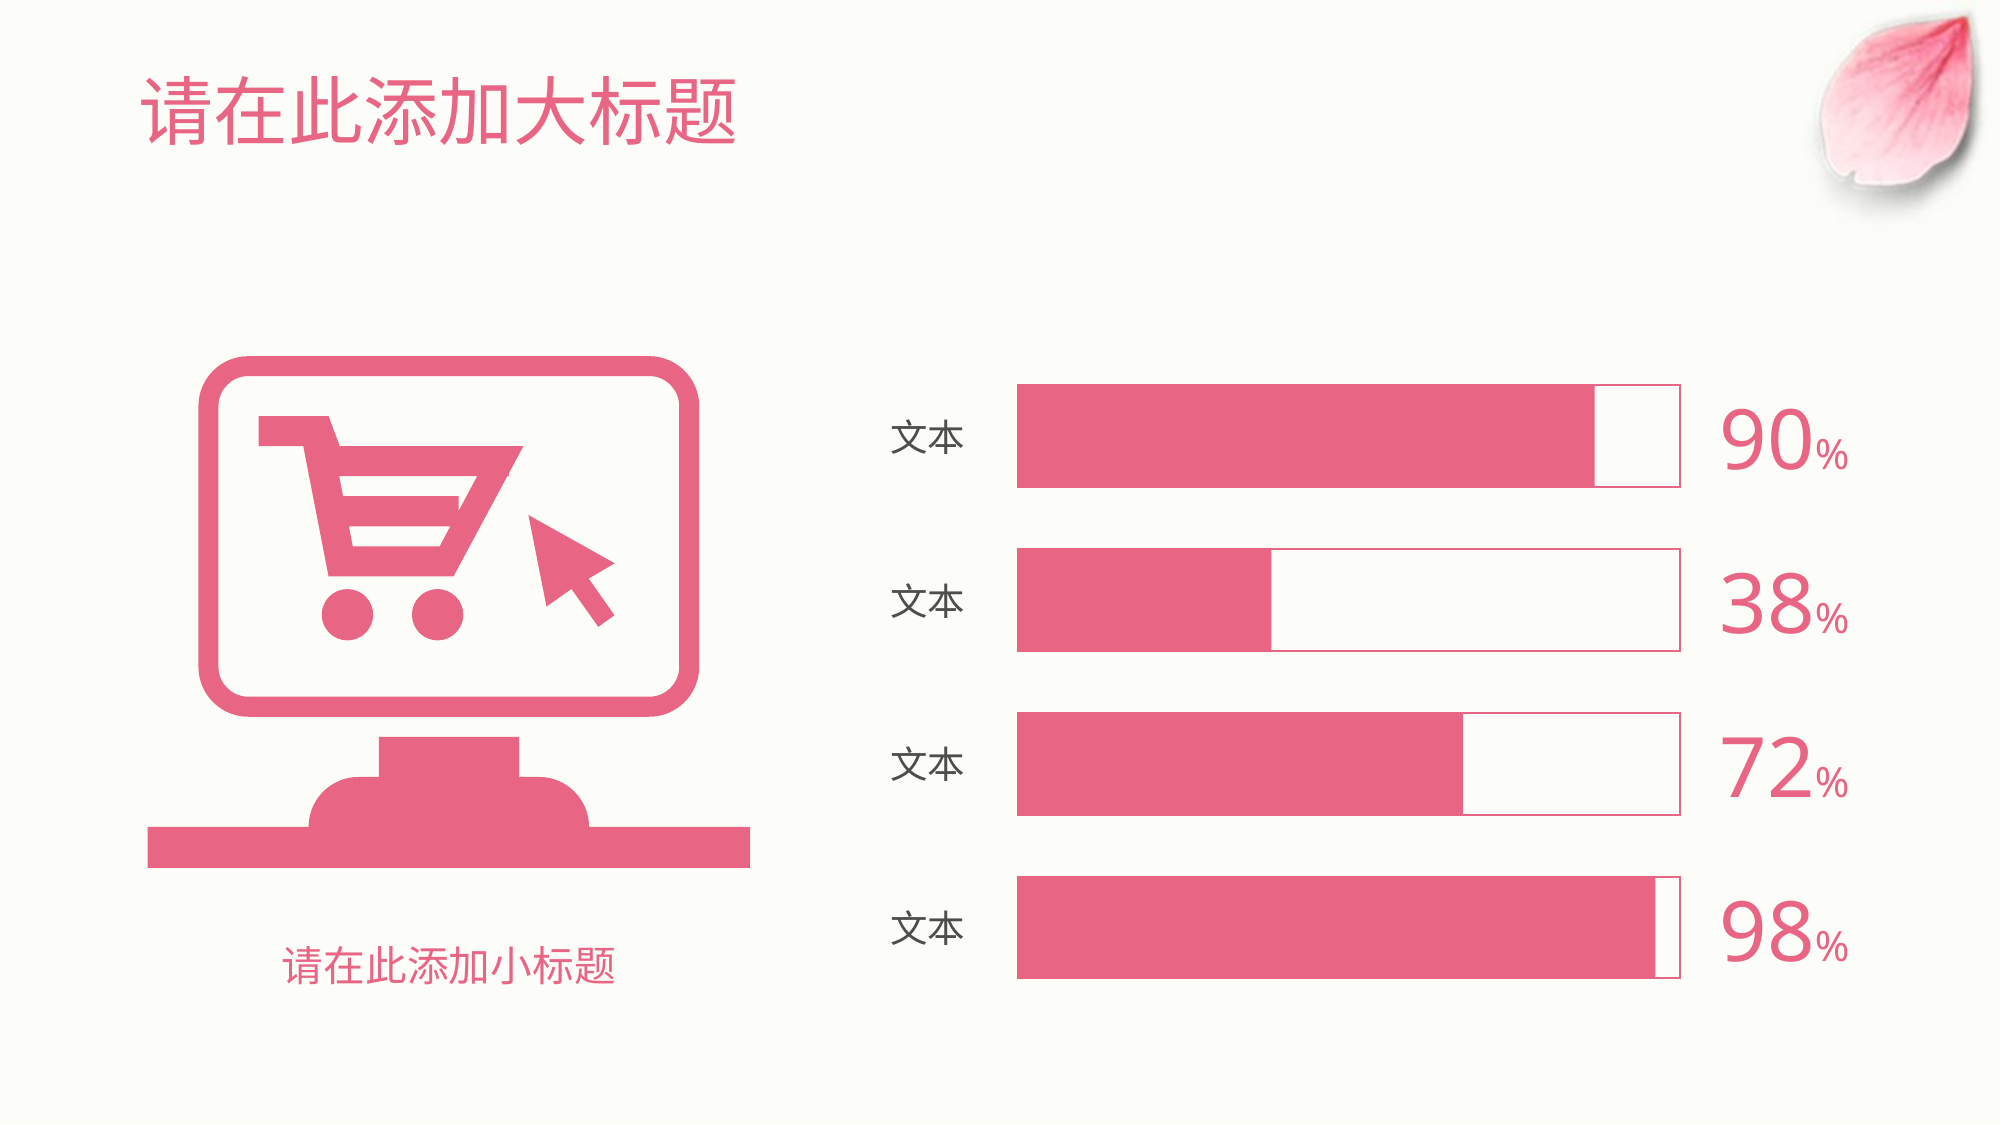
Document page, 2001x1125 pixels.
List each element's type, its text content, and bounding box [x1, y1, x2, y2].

text_box 文本 [858, 406, 997, 466]
text_box [1017, 548, 1272, 652]
text_box [1017, 876, 1656, 979]
title 请在此添加大标题 [123, 45, 1552, 185]
text_box [1017, 384, 1596, 488]
text_box 98% [1704, 870, 1865, 985]
text_box [1596, 384, 1681, 488]
text_box 文本 [858, 570, 997, 630]
text_box 72% [1704, 706, 1865, 822]
text_box 请在此添加小标题 [167, 907, 731, 998]
text_box [198, 356, 700, 717]
text_box [1656, 876, 1681, 979]
text_box 文本 [858, 897, 997, 958]
text_box 90% [1704, 378, 1865, 494]
text_box [1272, 548, 1681, 652]
text_box [147, 736, 751, 868]
text_box 38% [1704, 542, 1865, 658]
text_box [1464, 712, 1681, 816]
text_box 文本 [858, 733, 997, 794]
text_box [1017, 712, 1464, 816]
picture [0, 0, 2000, 1124]
